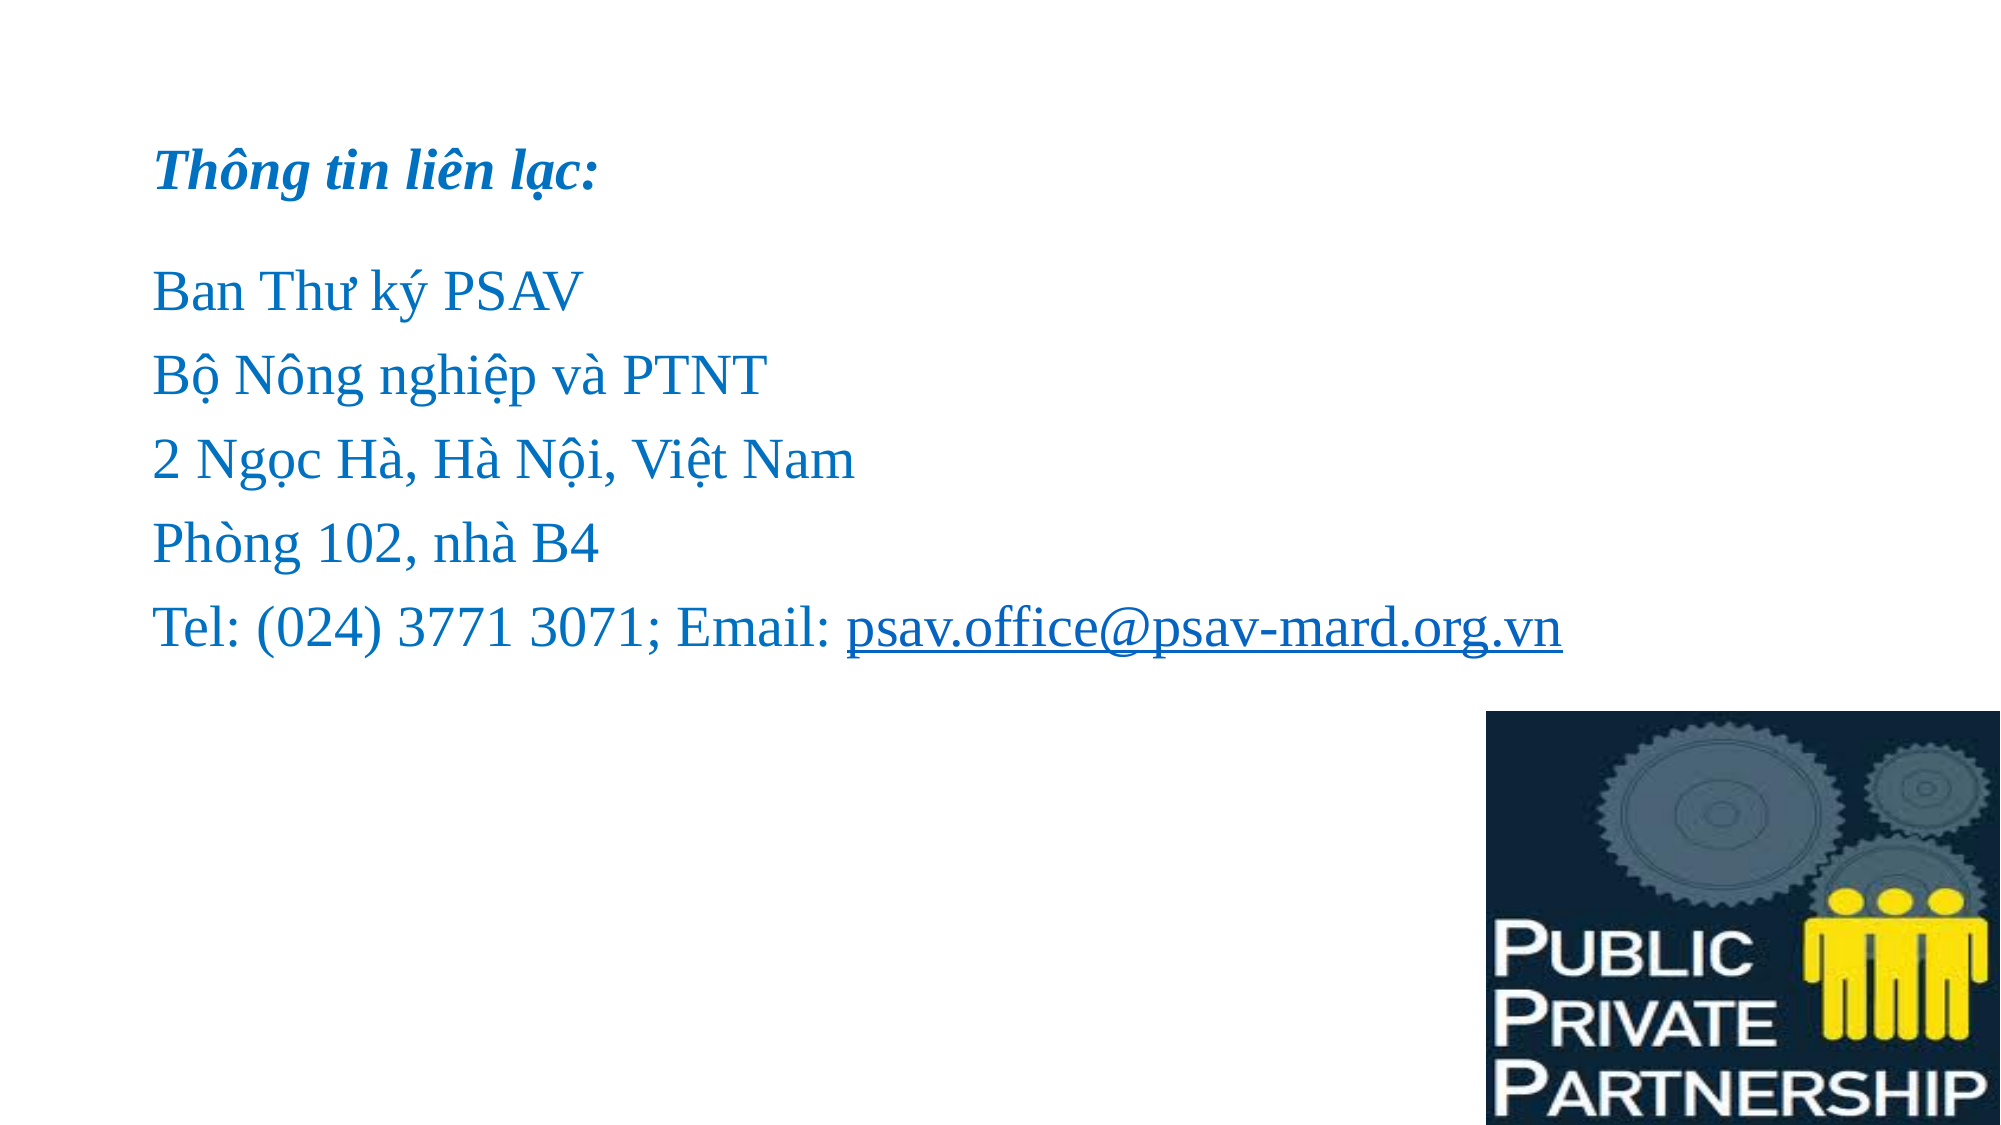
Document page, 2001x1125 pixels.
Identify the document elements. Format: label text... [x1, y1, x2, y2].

picture [1486, 711, 2000, 1125]
list Thông tin liên lạc: Ban Thư ký PSAV Bộ Nông nghiệp và PTNT 2 Ngọc Hà, Hà Nội, Việt Nam Phòng 102, nhà B4 Tel: (024) 3771 3071; Email: psav.office@psav-mard.org.vn [137, 131, 1863, 1014]
